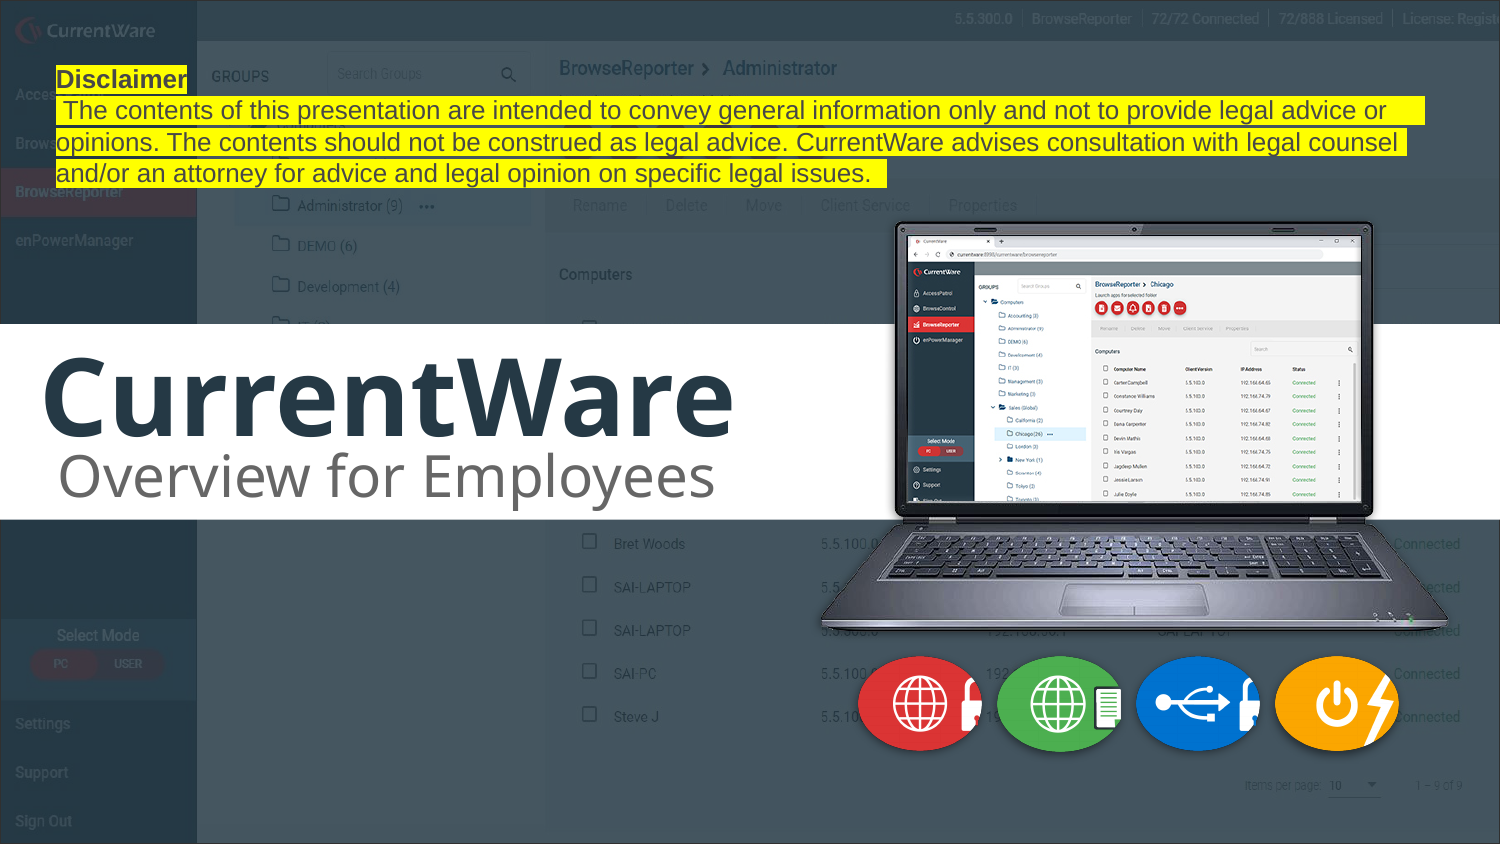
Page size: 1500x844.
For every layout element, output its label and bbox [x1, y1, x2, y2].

text_box [858, 655, 1399, 752]
picture [0, 0, 1500, 844]
